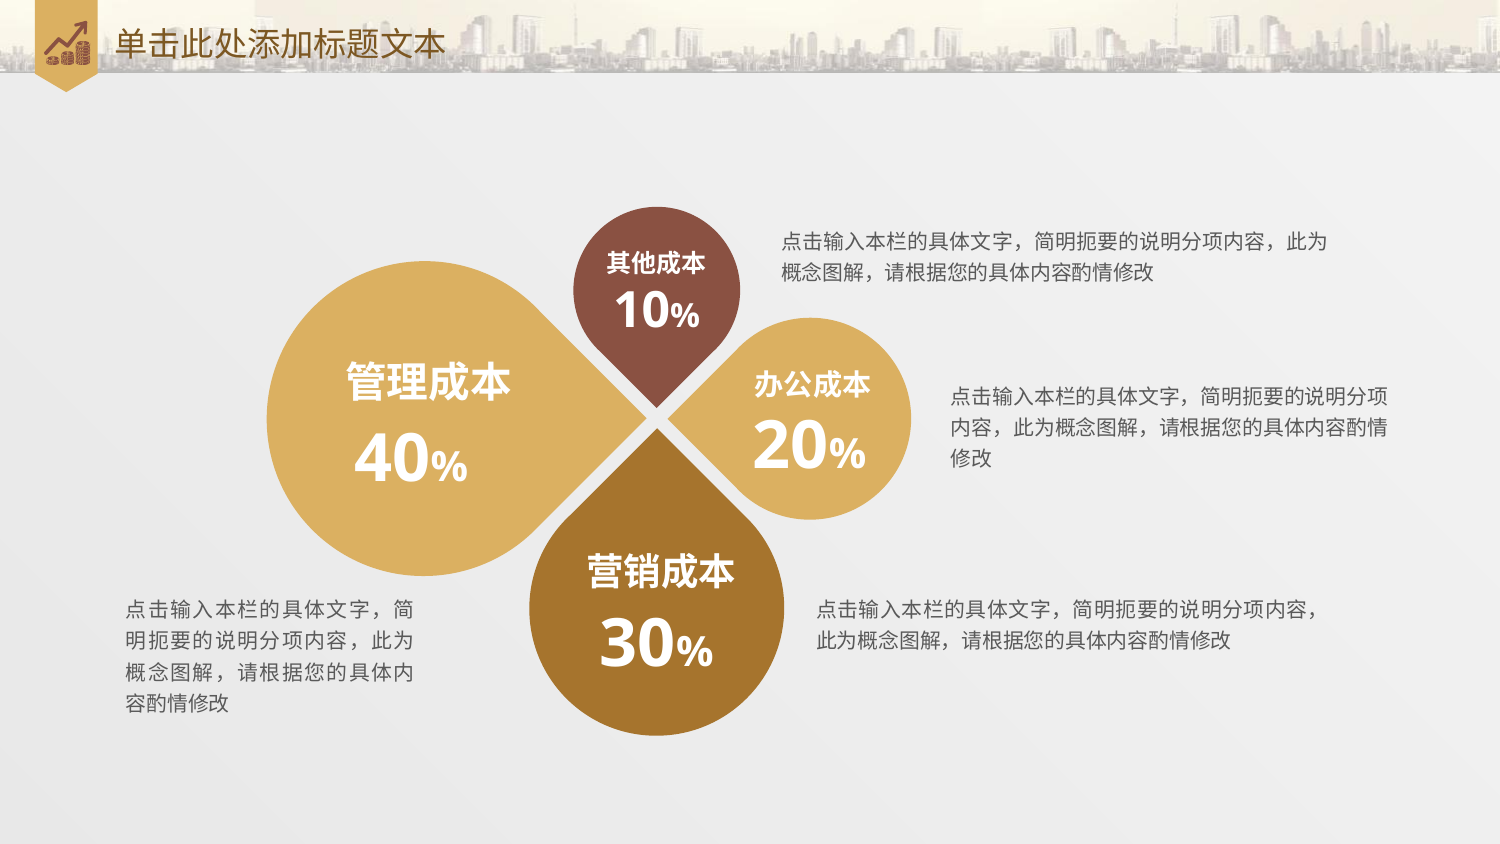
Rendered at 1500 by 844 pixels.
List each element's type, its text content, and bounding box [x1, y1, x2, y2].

text_box [61, 40, 91, 66]
text_box [46, 56, 60, 66]
picture [98, 0, 1500, 73]
text_box 点击输入本栏的具体文字，简明扼要的说明分项内容，此为概念图解，请根据您的具体内容酌情修改 [950, 377, 1388, 472]
title 单击此处添加标题文本 [99, 20, 550, 66]
text_box 点击输入本栏的具体文字，简明扼要的说明分项内容，此为概念图解，请根据您的具体内容酌情修改 [781, 222, 1329, 285]
text_box 点击输入本栏的具体文字，简明扼要的说明分项内容，此为概念图解，请根据您的具体内容酌情修改 [125, 590, 415, 716]
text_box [568, 197, 746, 374]
picture [0, 0, 34, 73]
text_box 点击输入本栏的具体文字，简明扼要的说明分项内容，此为概念图解，请根据您的具体内容酌情修改 [816, 590, 1329, 653]
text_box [709, 312, 924, 526]
text_box [44, 20, 88, 55]
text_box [247, 252, 581, 585]
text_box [522, 481, 792, 751]
